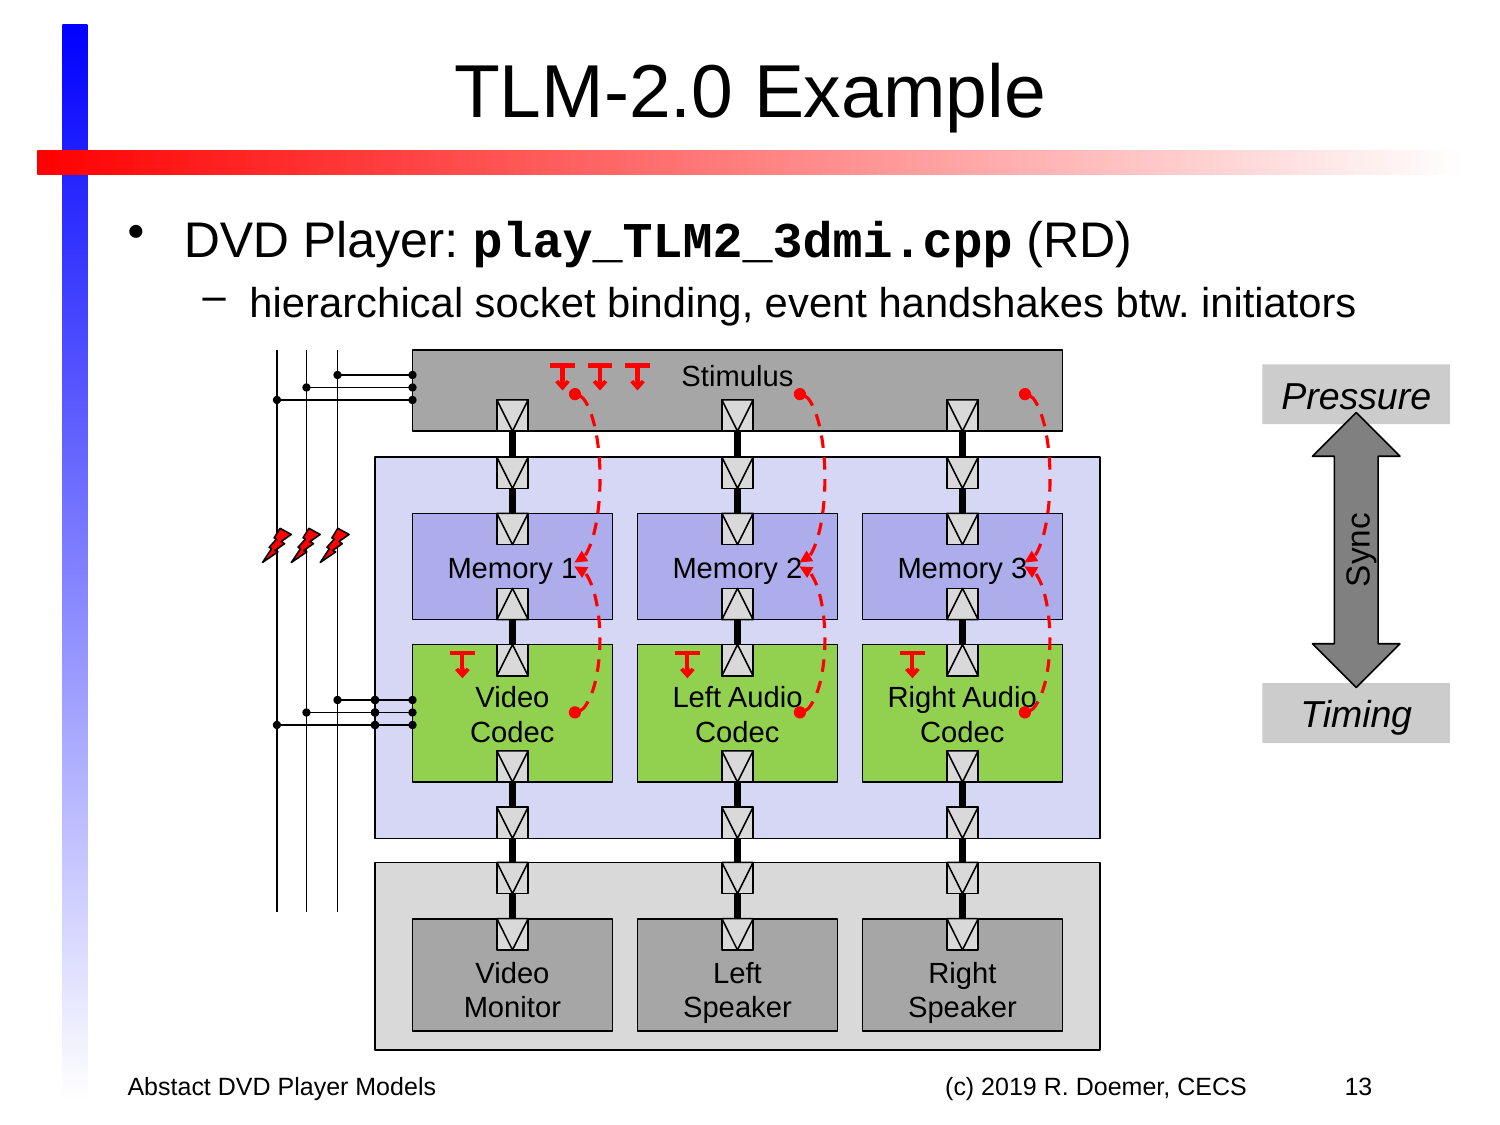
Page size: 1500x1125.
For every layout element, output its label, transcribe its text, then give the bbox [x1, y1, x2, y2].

slide_number 13 [1287, 1062, 1388, 1100]
text_box [1018, 566, 1051, 719]
text_box [793, 388, 826, 563]
text_box Timing [1262, 683, 1450, 743]
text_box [449, 653, 476, 679]
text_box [496, 918, 529, 951]
text_box [310, 528, 321, 547]
footer (c) 2019 R. Doemer, CECS [774, 1062, 1263, 1100]
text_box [549, 365, 576, 391]
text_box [496, 399, 529, 432]
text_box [721, 750, 754, 783]
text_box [899, 653, 926, 679]
text_box Left Speaker [637, 918, 838, 1032]
text_box [375, 1025, 1100, 1050]
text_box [587, 365, 613, 391]
text_box [1018, 388, 1051, 563]
text_box Stimulus [412, 349, 1063, 432]
text_box Right Audio Codec [862, 644, 1063, 783]
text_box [946, 513, 979, 545]
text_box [496, 513, 529, 545]
slide_number Abstact DVD Player Models [112, 1062, 774, 1100]
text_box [721, 862, 754, 894]
title TLM-2.0 Example [112, 24, 1388, 150]
text_box [571, 389, 601, 563]
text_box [946, 918, 979, 951]
text_box Memory 1 [412, 513, 613, 620]
text_box [341, 530, 350, 541]
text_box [624, 365, 651, 391]
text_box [721, 644, 754, 677]
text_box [496, 456, 529, 489]
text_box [946, 399, 979, 432]
text_box Video Monitor [412, 918, 613, 1032]
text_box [496, 588, 529, 620]
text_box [946, 644, 979, 677]
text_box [721, 399, 754, 432]
text_box [291, 542, 302, 563]
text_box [496, 806, 529, 839]
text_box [721, 456, 754, 489]
text_box [320, 540, 333, 563]
text_box Pressure [1262, 364, 1450, 425]
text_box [496, 750, 529, 783]
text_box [946, 806, 979, 839]
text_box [721, 588, 754, 620]
text_box Memory 3 [862, 513, 1063, 620]
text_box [946, 862, 979, 894]
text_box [721, 513, 754, 545]
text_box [946, 750, 979, 783]
text_box Video Codec [412, 644, 613, 783]
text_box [721, 806, 754, 839]
text_box Sync [1312, 412, 1400, 688]
list DVD Player: play_TLM2_3dmi.cpp (RD) hierarchical socket binding, event handshakes btw. initiators [112, 200, 1388, 1025]
text_box [262, 544, 272, 563]
text_box Left Audio Codec [637, 644, 838, 783]
text_box Right Speaker [862, 918, 1063, 1032]
text_box Memory 2 [637, 513, 838, 620]
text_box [946, 456, 979, 489]
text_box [496, 644, 529, 677]
text_box [793, 566, 826, 719]
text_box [946, 588, 979, 620]
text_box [721, 918, 754, 951]
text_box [496, 862, 529, 894]
text_box [282, 529, 292, 541]
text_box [674, 653, 701, 679]
text_box [568, 566, 601, 719]
